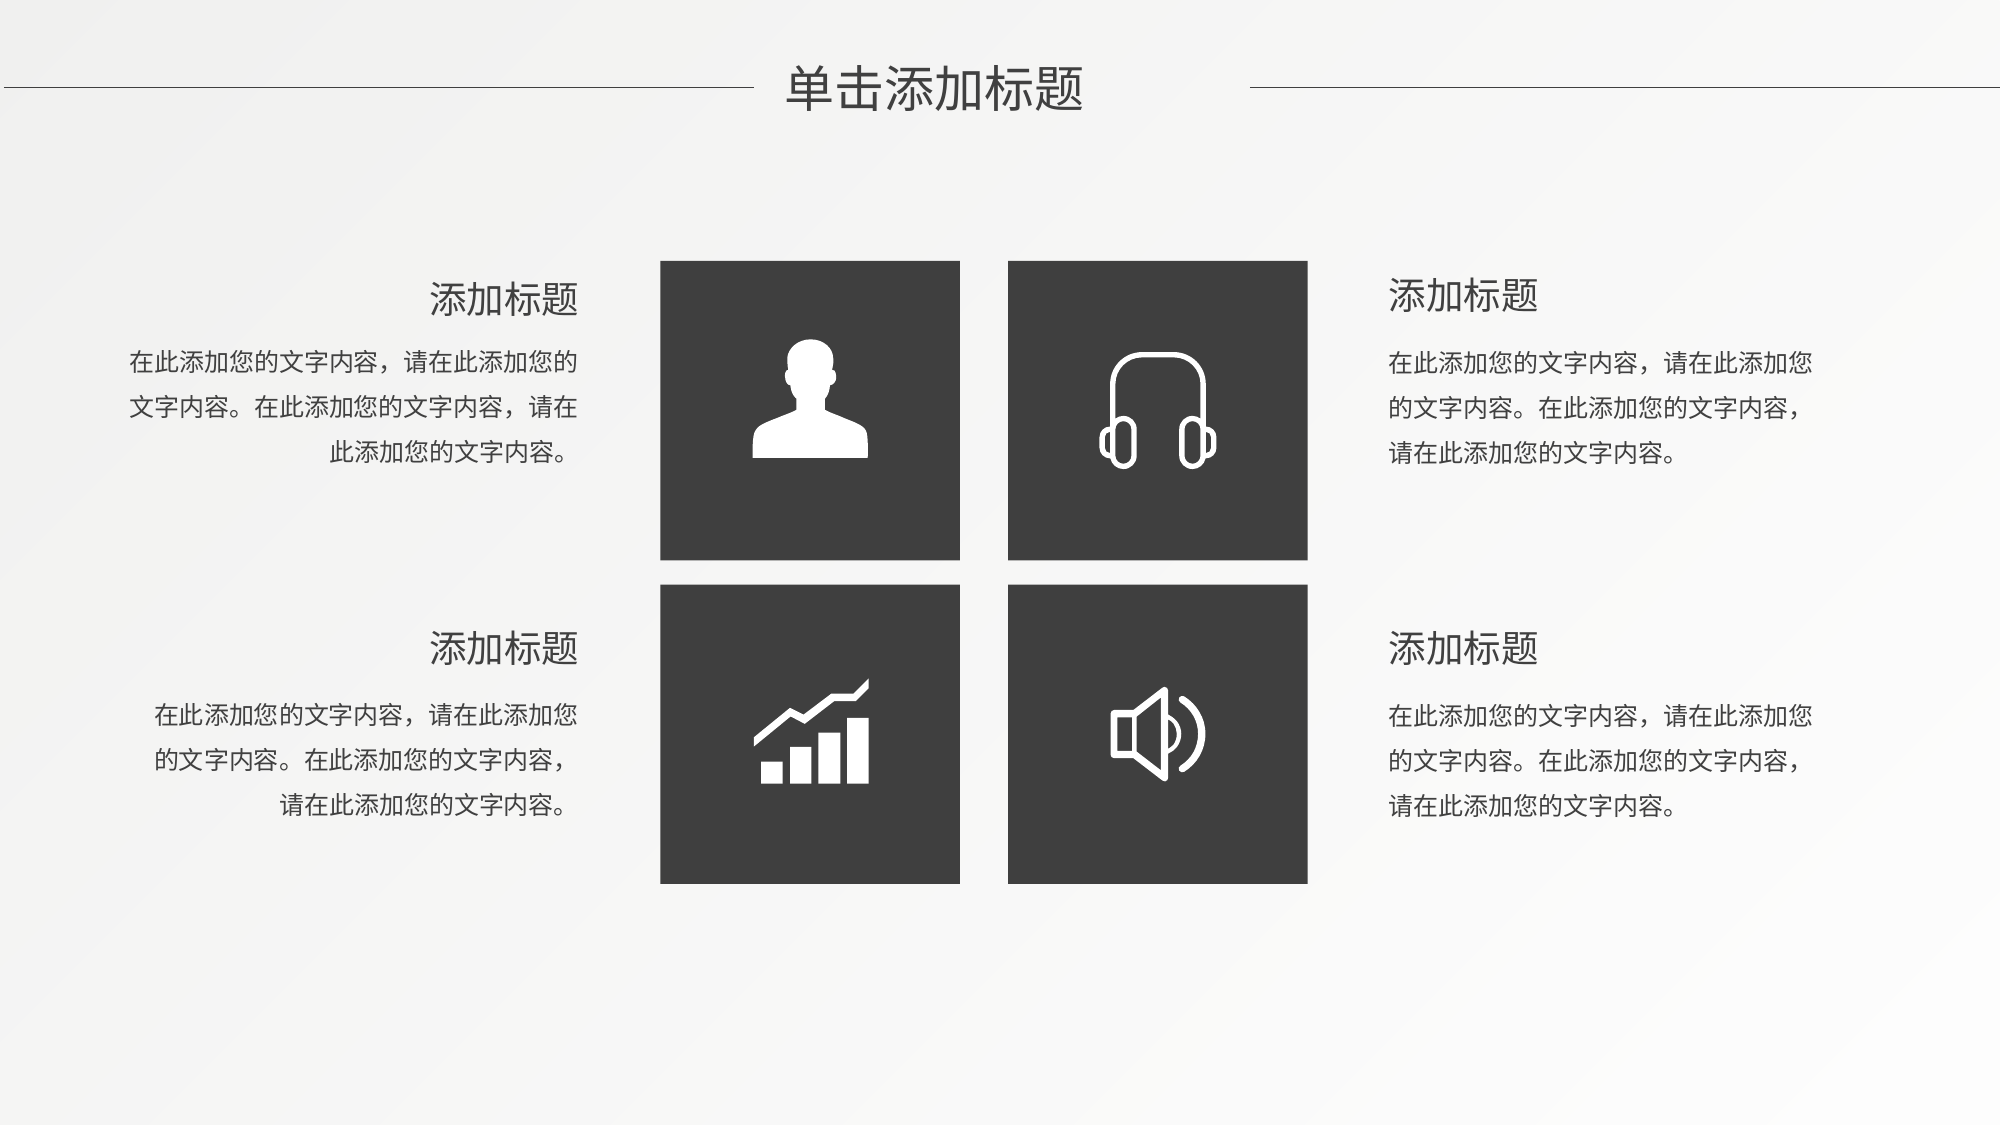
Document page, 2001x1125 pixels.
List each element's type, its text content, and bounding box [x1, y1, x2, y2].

text_box 单击添加标题 [769, 49, 1231, 125]
text_box 在此添加您的文字内容，请在此添加您的文字内容。在此添加您的文字内容，请在此添加您的文字内容。 [1374, 325, 1831, 475]
text_box [752, 339, 868, 458]
text_box 添加标题 [300, 617, 594, 678]
text_box 在此添加您的文字内容，请在此添加您的文字内容。在此添加您的文字内容，请在此添加您的文字内容。 [113, 324, 594, 474]
text_box [1110, 686, 1182, 782]
text_box [1007, 584, 1309, 885]
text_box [753, 678, 869, 784]
text_box [659, 260, 961, 561]
text_box 添加标题 [300, 268, 594, 324]
text_box 在此添加您的文字内容，请在此添加您的文字内容。在此添加您的文字内容，请在此添加您的文字内容。 [1374, 678, 1831, 828]
text_box 添加标题 [1373, 617, 1668, 677]
text_box [1178, 696, 1206, 773]
text_box 添加标题 [1373, 264, 1668, 325]
text_box [659, 584, 961, 885]
text_box [1099, 352, 1217, 470]
text_box 在此添加您的文字内容，请在此添加您的文字内容。在此添加您的文字内容，请在此添加您的文字内容。 [137, 677, 594, 827]
text_box [1007, 260, 1309, 561]
